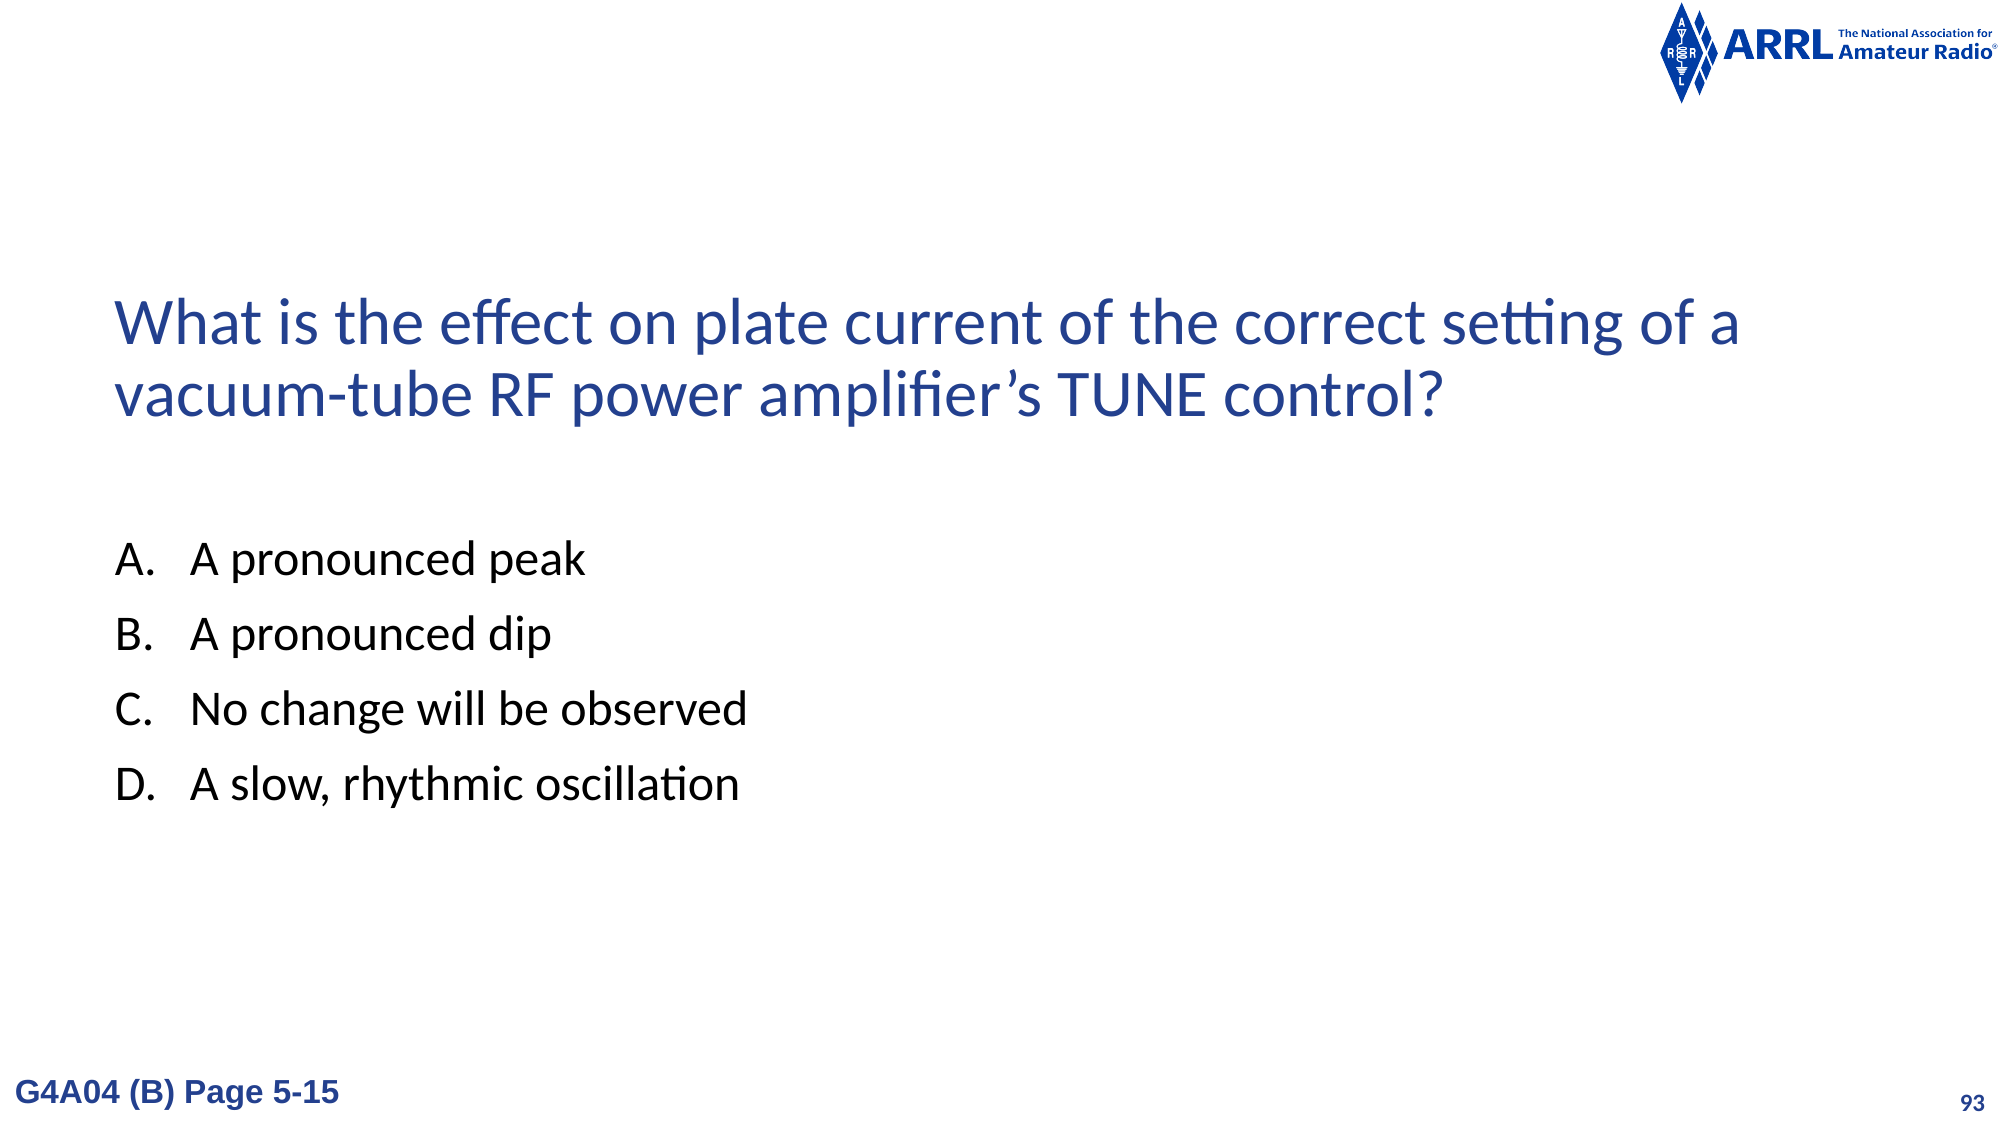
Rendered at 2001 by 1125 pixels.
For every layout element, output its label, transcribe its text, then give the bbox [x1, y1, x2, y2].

list A pronounced peak A pronounced dip No change will be observed A slow, rhythmic oscillation [99, 525, 1900, 1005]
picture [1658, 0, 1999, 106]
text_box G4A04 (B) Page 5-15 [0, 1062, 1313, 1118]
text_box 93 [1899, 1079, 2000, 1125]
title What is the effect on plate current of the correct setting of a vacuum-tube RF power amplifier’s TUNE control? [99, 249, 1900, 468]
